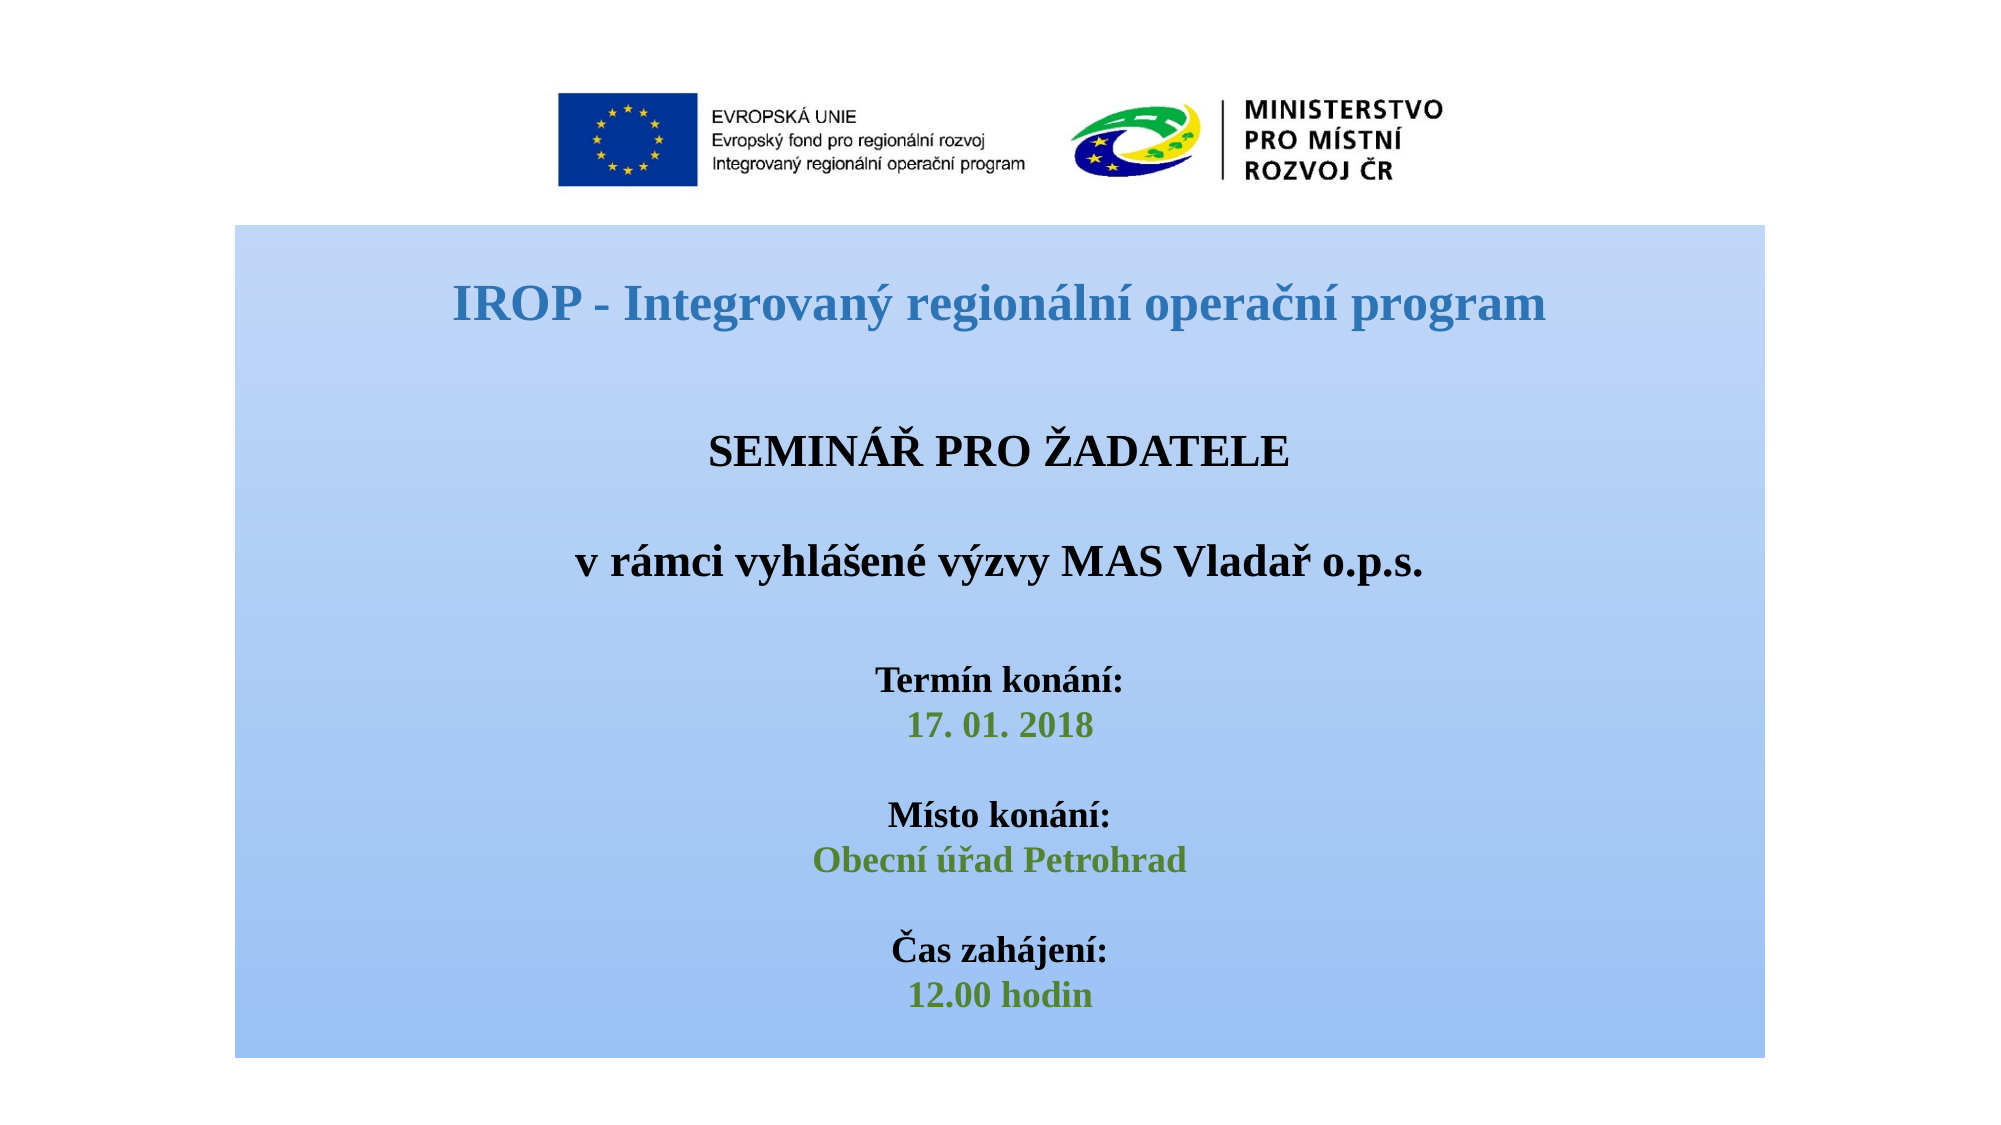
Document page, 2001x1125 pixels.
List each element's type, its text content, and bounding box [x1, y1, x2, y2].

text_box IROP - Integrovaný regionální operační program SEMINÁŘ PRO ŽADATELE v rámci vyhlášené výzvy MAS Vladař o.p.s. Termín konání: 17. 01. 2018 Místo konání: Obecní úřad Petrohrad Čas zahájení: 12.00 hodin [235, 225, 1765, 1058]
picture [527, 61, 1473, 217]
